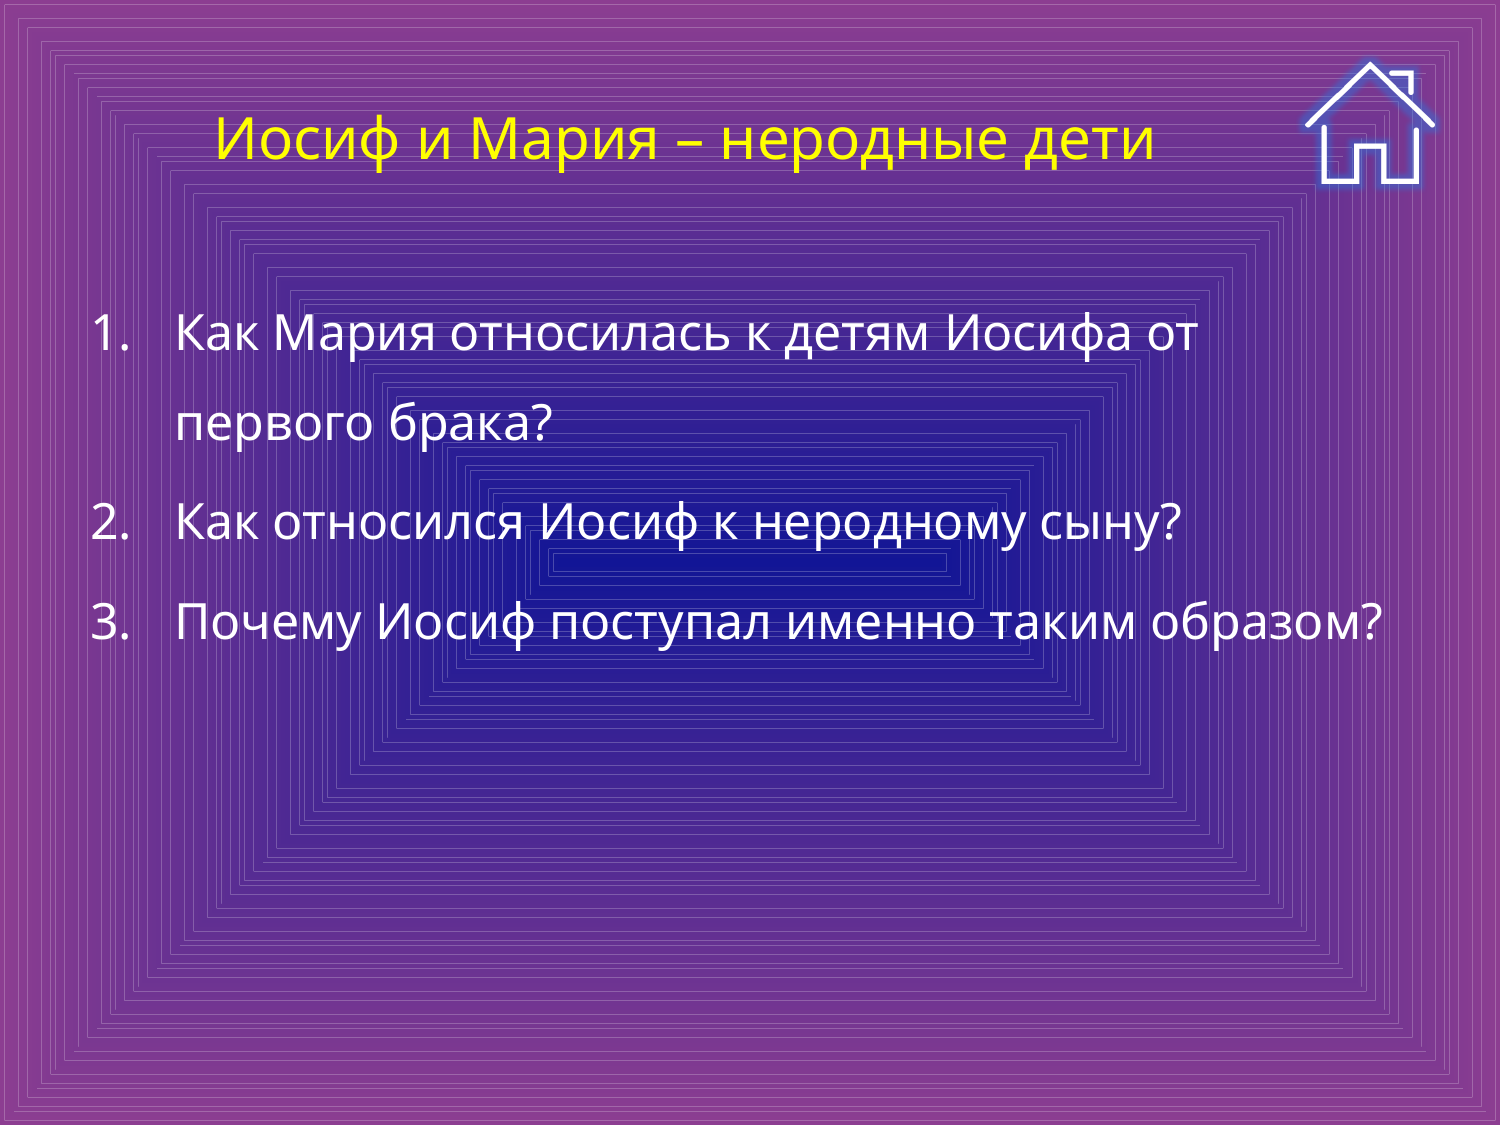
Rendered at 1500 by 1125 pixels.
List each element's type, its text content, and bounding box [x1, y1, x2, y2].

list Как Мария относилась к детям Иосифа от первого брака? Как относился Иосиф к неродному сыну? Почему Иосиф поступал именно таким образом? [75, 262, 1425, 1005]
picture [1304, 54, 1435, 184]
title Иосиф и Мария – неродные дети [41, 42, 1329, 231]
